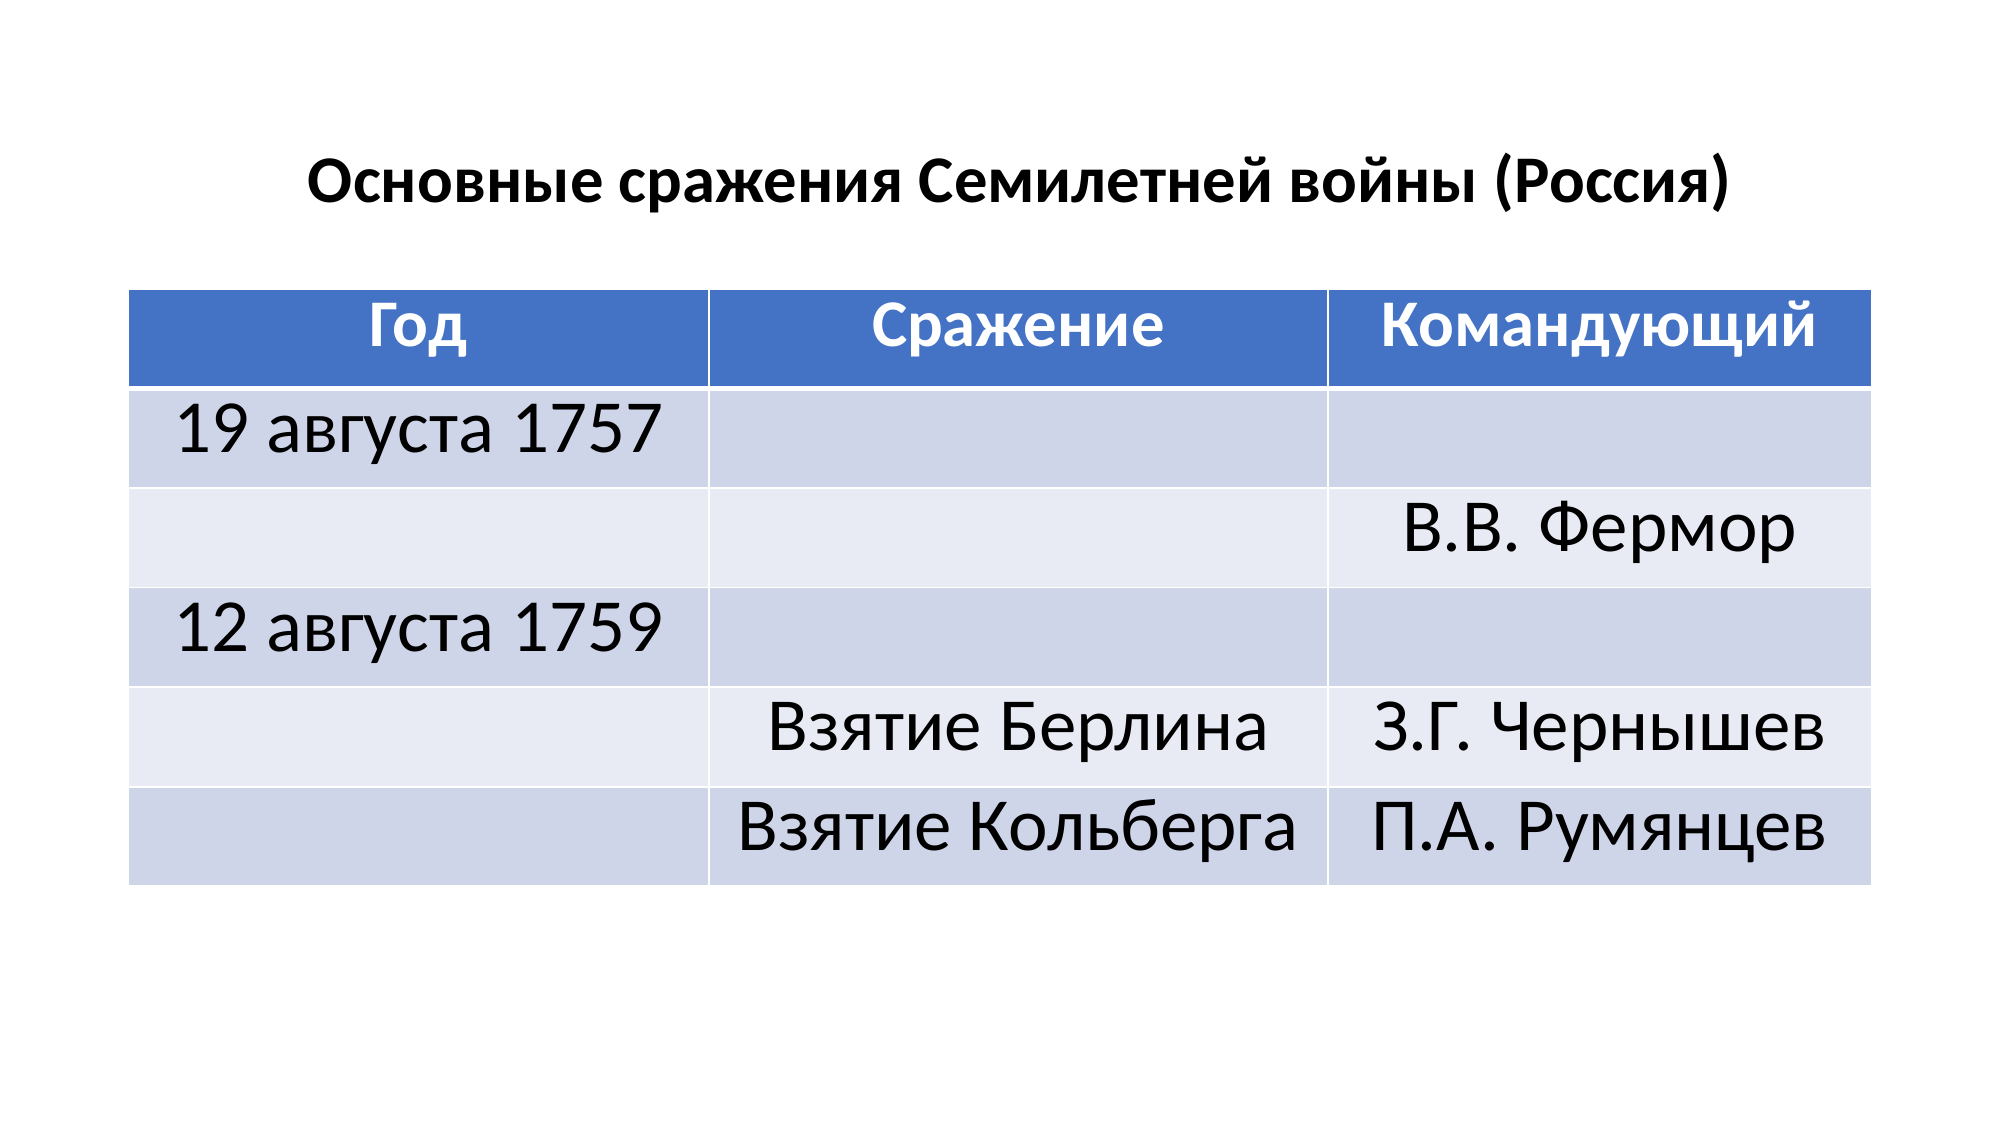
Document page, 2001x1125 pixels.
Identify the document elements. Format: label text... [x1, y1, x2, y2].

table_cell [1329, 588, 1871, 686]
table_cell [710, 391, 1327, 487]
table_cell Взятие Кольберга [710, 788, 1327, 885]
table_header Командующий [1329, 290, 1871, 386]
table_cell Взятие Берлина [710, 688, 1327, 786]
table_cell [710, 588, 1327, 686]
table_cell [1329, 391, 1871, 487]
table_cell [129, 788, 708, 885]
table_header Год [129, 290, 708, 386]
table_cell В.В. Фермор [1329, 489, 1871, 587]
table_cell 19 августа 1757 [129, 391, 708, 487]
table_cell 12 августа 1759 [129, 588, 708, 686]
table_header Сражение [710, 290, 1327, 386]
table_cell [129, 688, 708, 786]
table_cell [710, 489, 1327, 587]
table_cell [129, 489, 708, 587]
table_cell З.Г. Чернышев [1329, 688, 1871, 786]
table_cell П.А. Румянцев [1329, 788, 1871, 885]
text_box Основные сражения Семилетней войны (Россия) [293, 128, 1805, 224]
